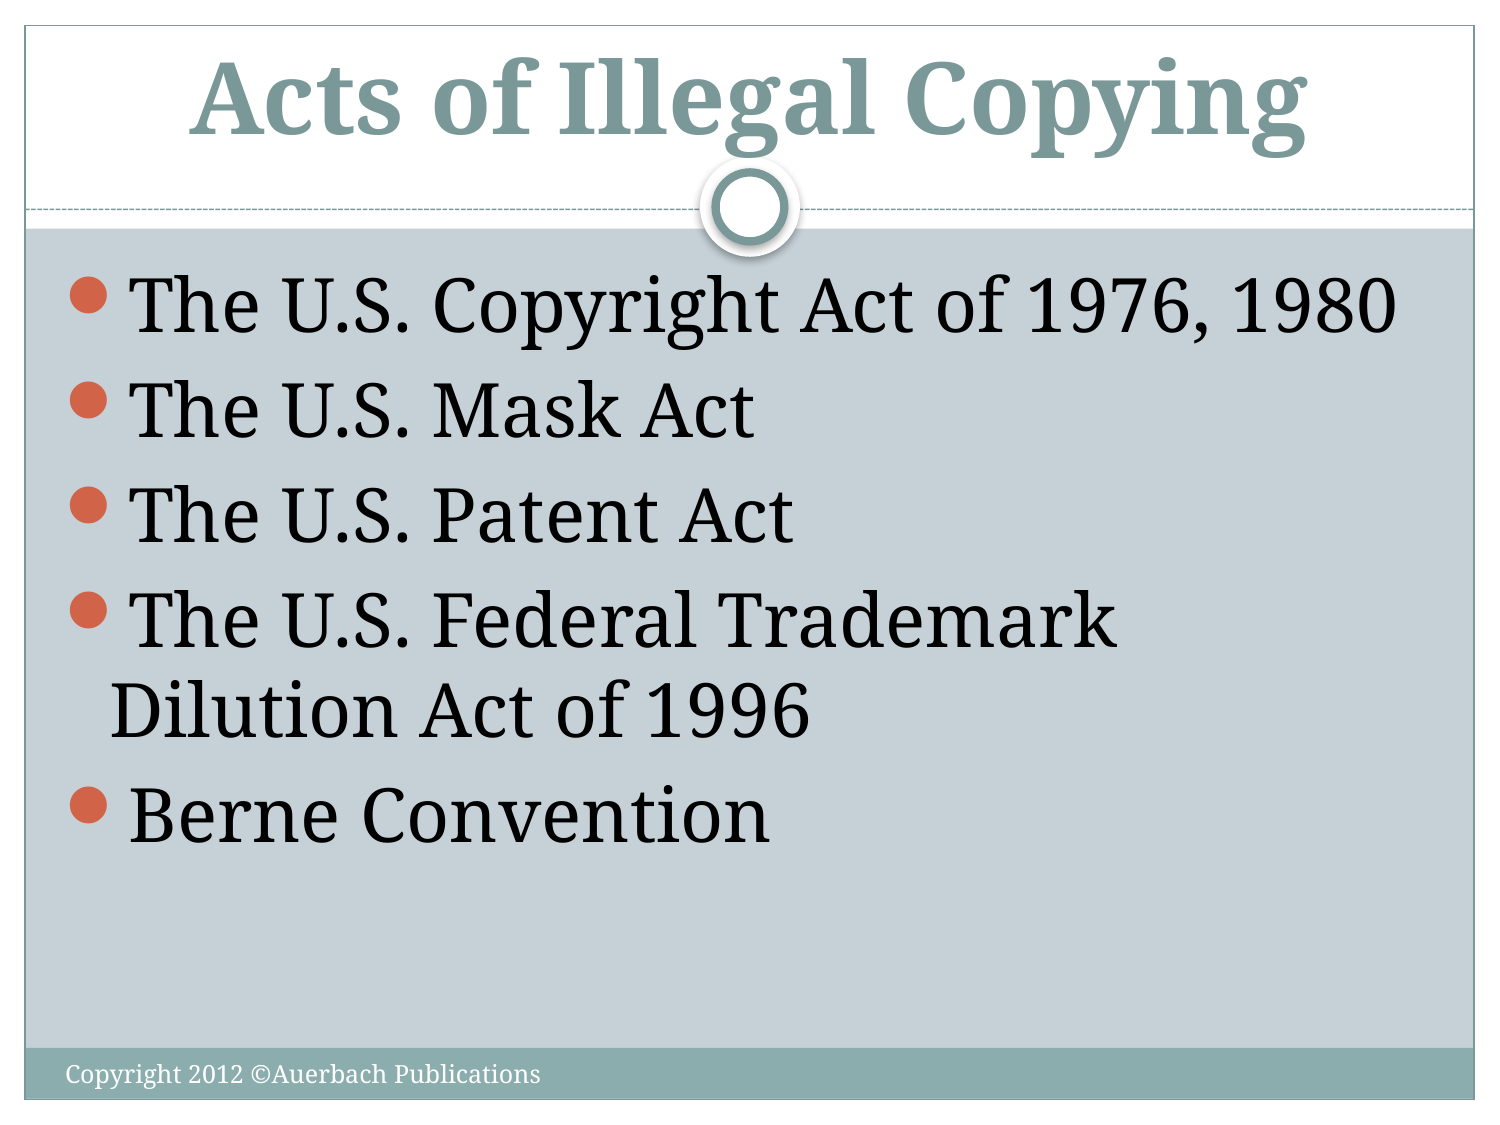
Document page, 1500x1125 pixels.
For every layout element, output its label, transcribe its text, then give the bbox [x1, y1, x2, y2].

list The U.S. Copyright Act of 1976, 1980 The U.S. Mask Act The U.S. Patent Act The U.S. Federal Trademark Dilution Act of 1996 Berne Convention [49, 250, 1445, 1001]
footer Copyright 2012 ©Auerbach Publications [50, 1051, 638, 1112]
title Acts of Illegal Copying [49, 37, 1450, 163]
